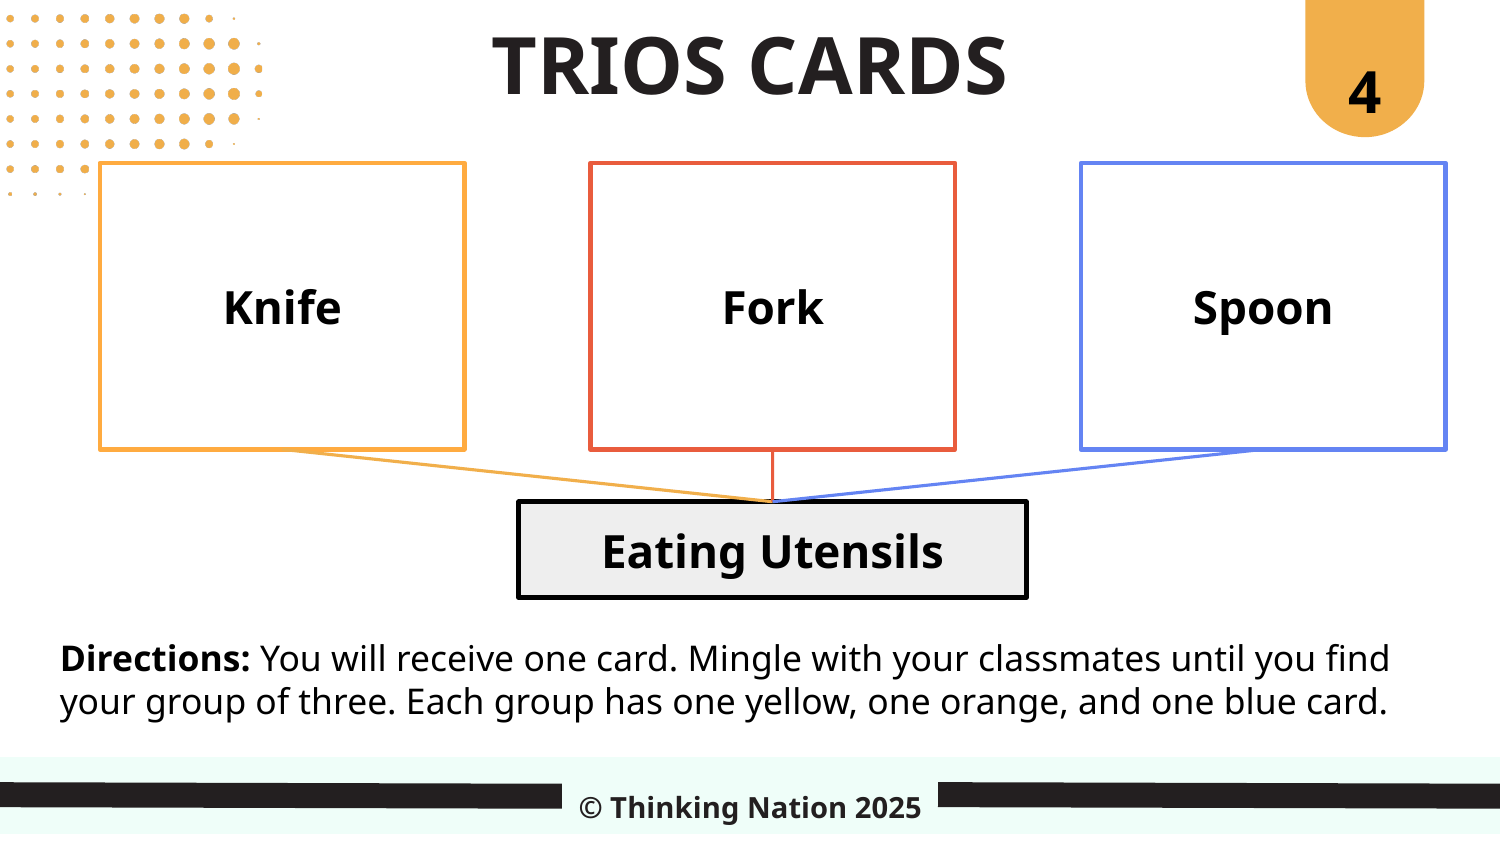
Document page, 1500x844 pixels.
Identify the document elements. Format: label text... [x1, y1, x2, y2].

text_box Spoon [1081, 163, 1446, 450]
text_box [281, 449, 769, 502]
text_box Directions: You will receive one card. Mingle with your classmates until you find your group of three. Each group has one yellow, one orange, and one blue card. [44, 621, 1480, 737]
text_box TRIOS CARDS [145, 14, 1295, 110]
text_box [0, 756, 1500, 835]
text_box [772, 449, 1264, 502]
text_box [1300, 0, 1430, 138]
text_box Eating Utensils [518, 510, 1027, 598]
text_box [0, 0, 263, 196]
text_box Knife [99, 163, 465, 450]
text_box Fork [590, 163, 955, 447]
